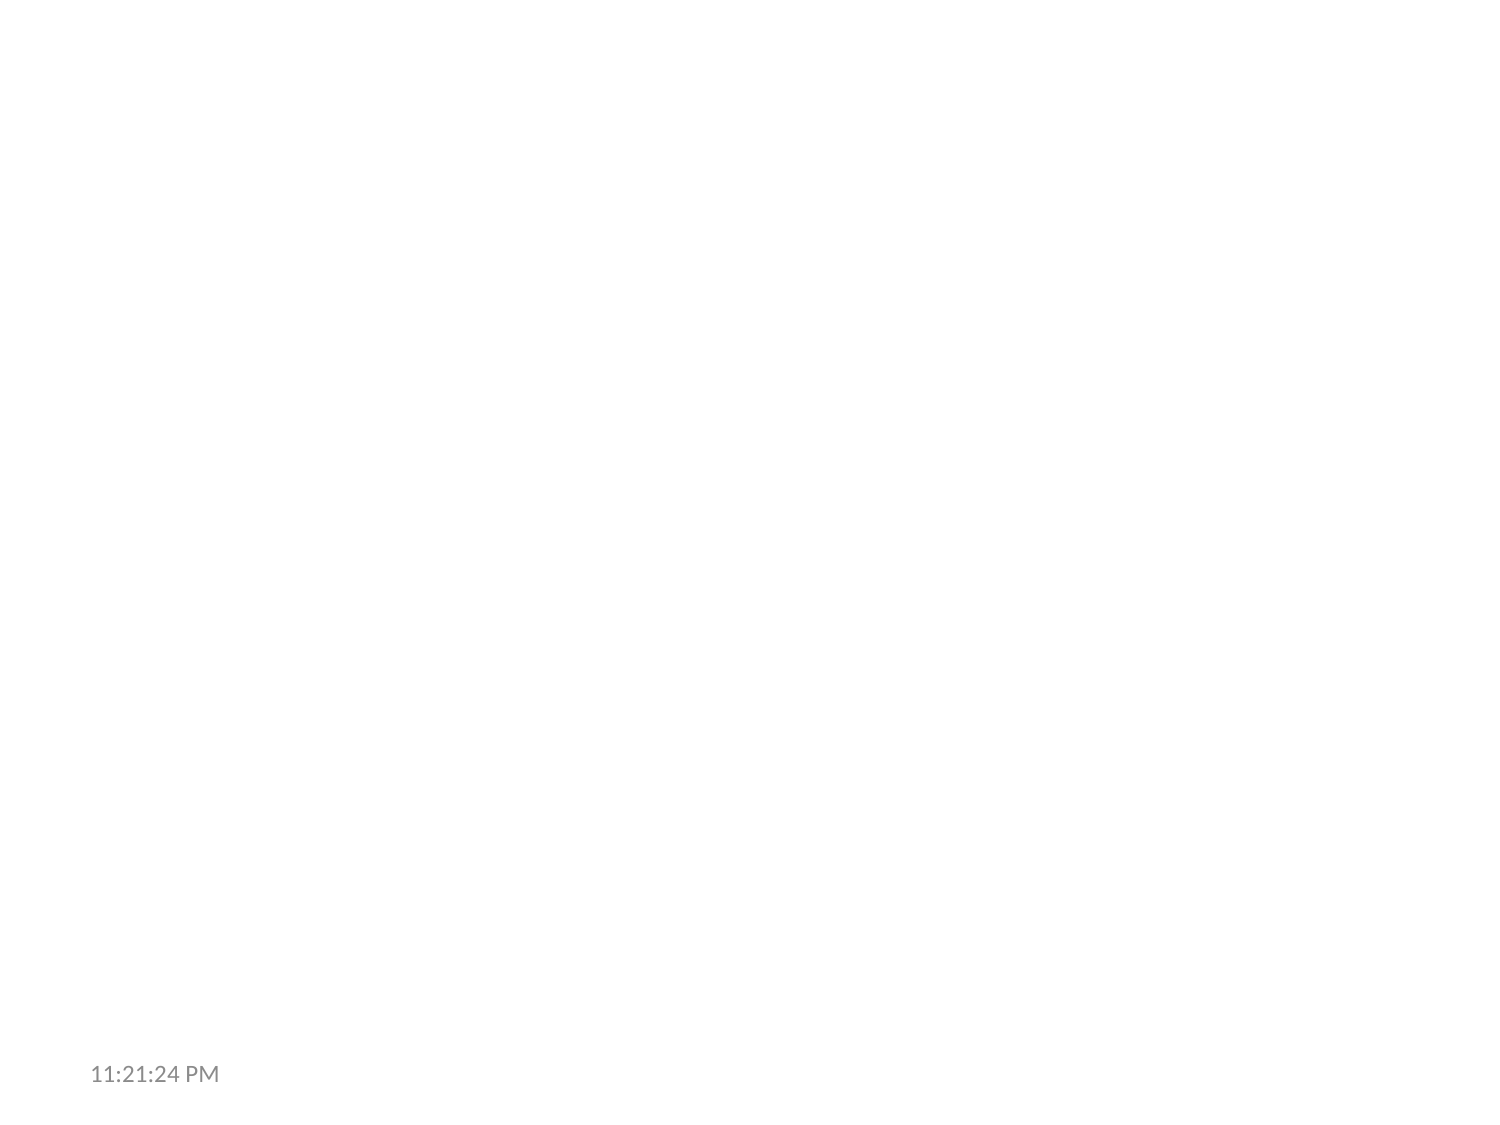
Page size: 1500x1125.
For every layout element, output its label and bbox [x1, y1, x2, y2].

slide_number [75, 1042, 425, 1103]
